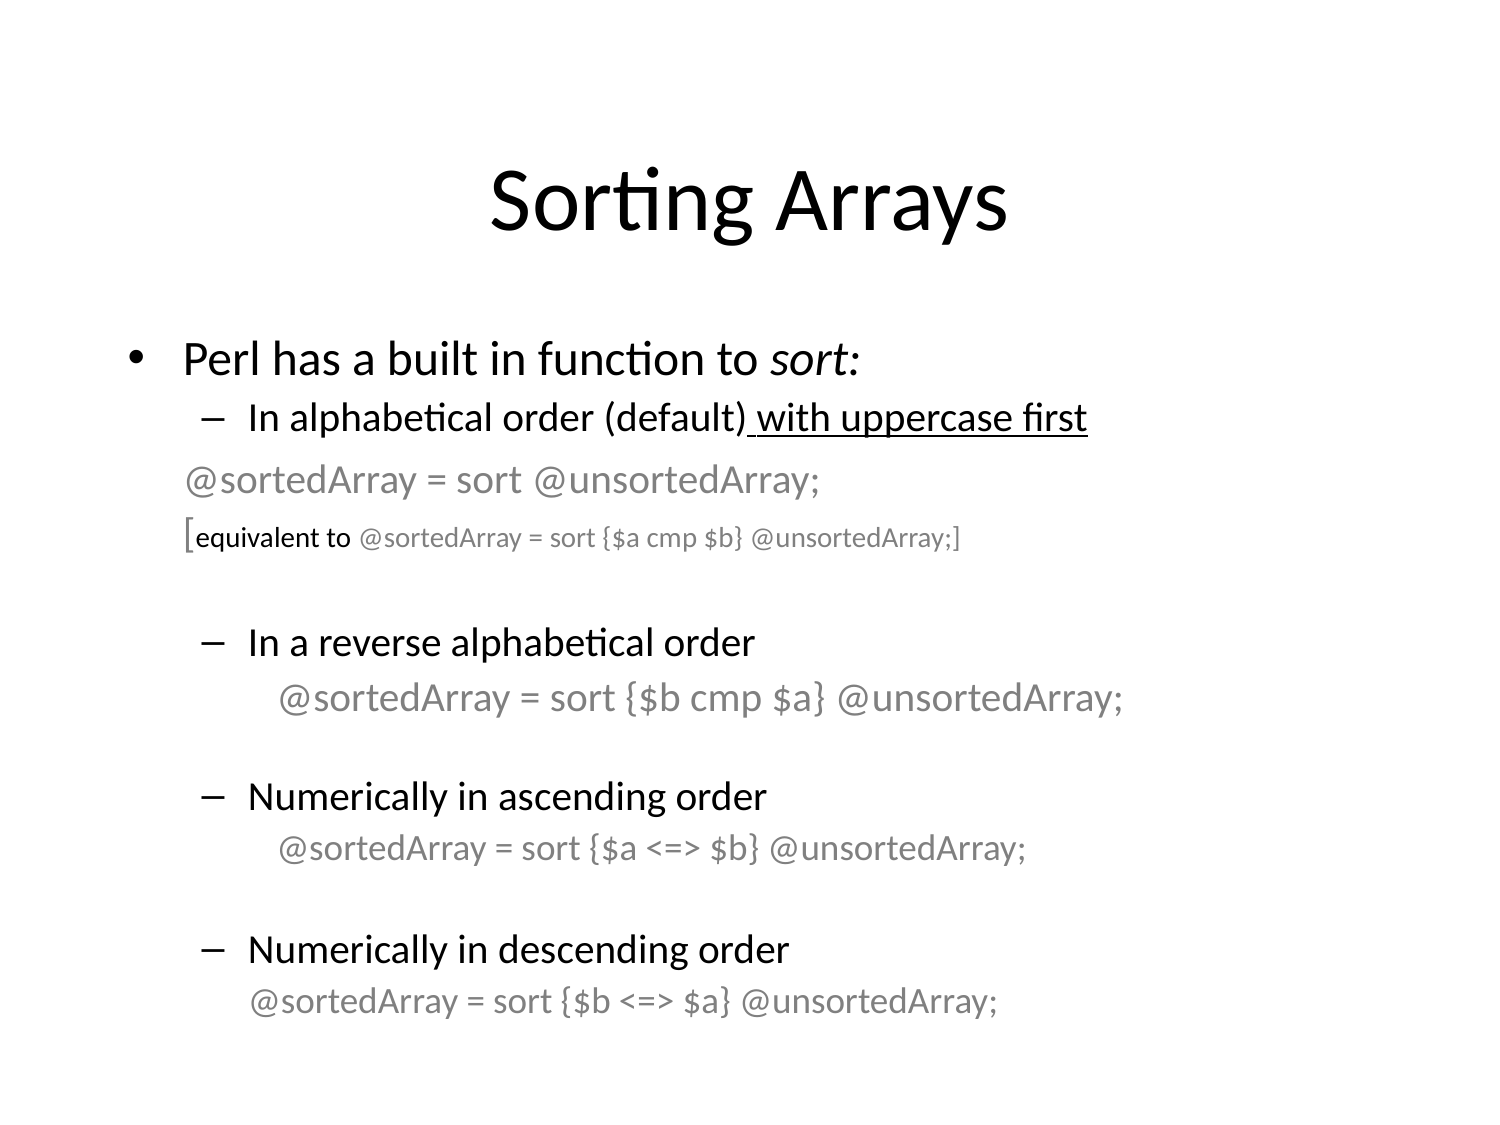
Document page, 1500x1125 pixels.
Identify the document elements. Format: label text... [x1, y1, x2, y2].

list Perl has a built in function to sort: In alphabetical order (default) with uppercase first @sortedArray = sort @unsortedArray; [equivalent to @sortedArray = sort {$a cmp $b} @unsortedArray;] In a reverse alphabetical order @sortedArray = sort {$b cmp $a} @unsortedArray; Numerically in ascending order @sortedArray = sort {$a <=> $b} @unsortedArray; Numerically in descending order @sortedArray = sort {$b <=> $a} @unsortedArray; [112, 324, 1388, 1037]
title Sorting Arrays [112, 99, 1388, 288]
